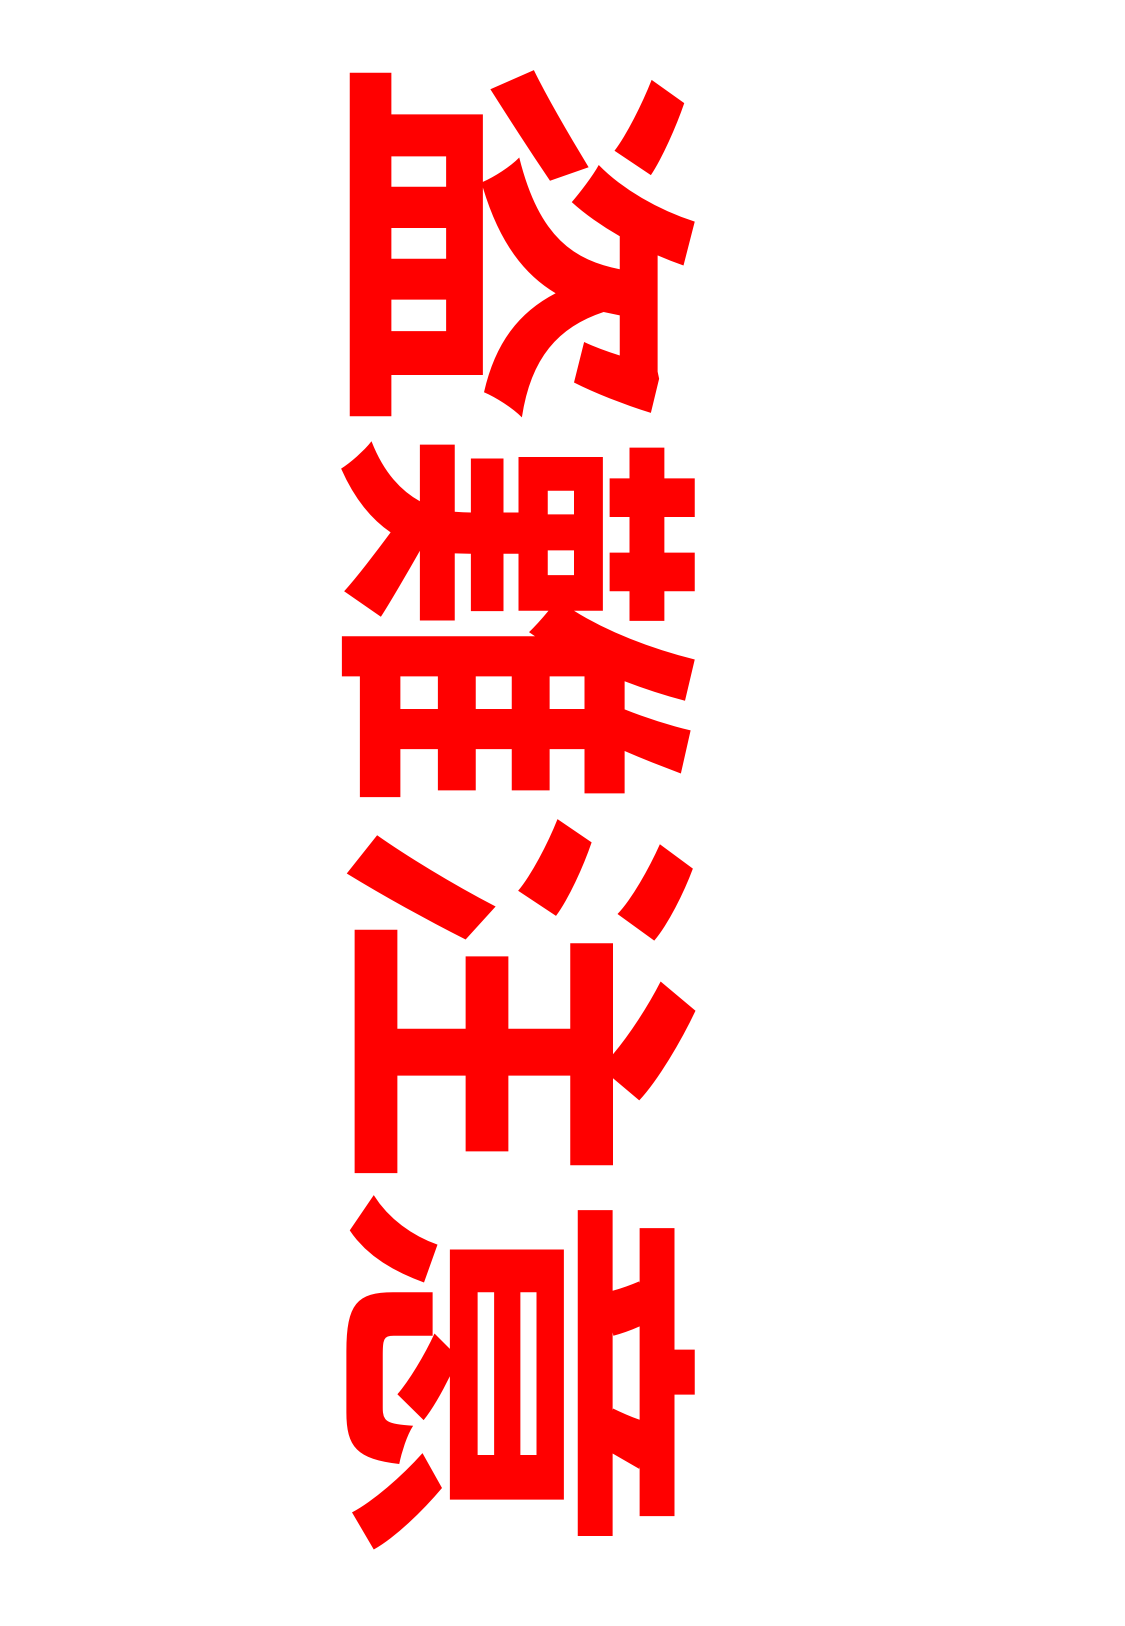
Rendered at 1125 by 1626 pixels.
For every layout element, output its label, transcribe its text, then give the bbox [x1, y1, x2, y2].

text_box 盗難注意 [281, 41, 767, 1576]
